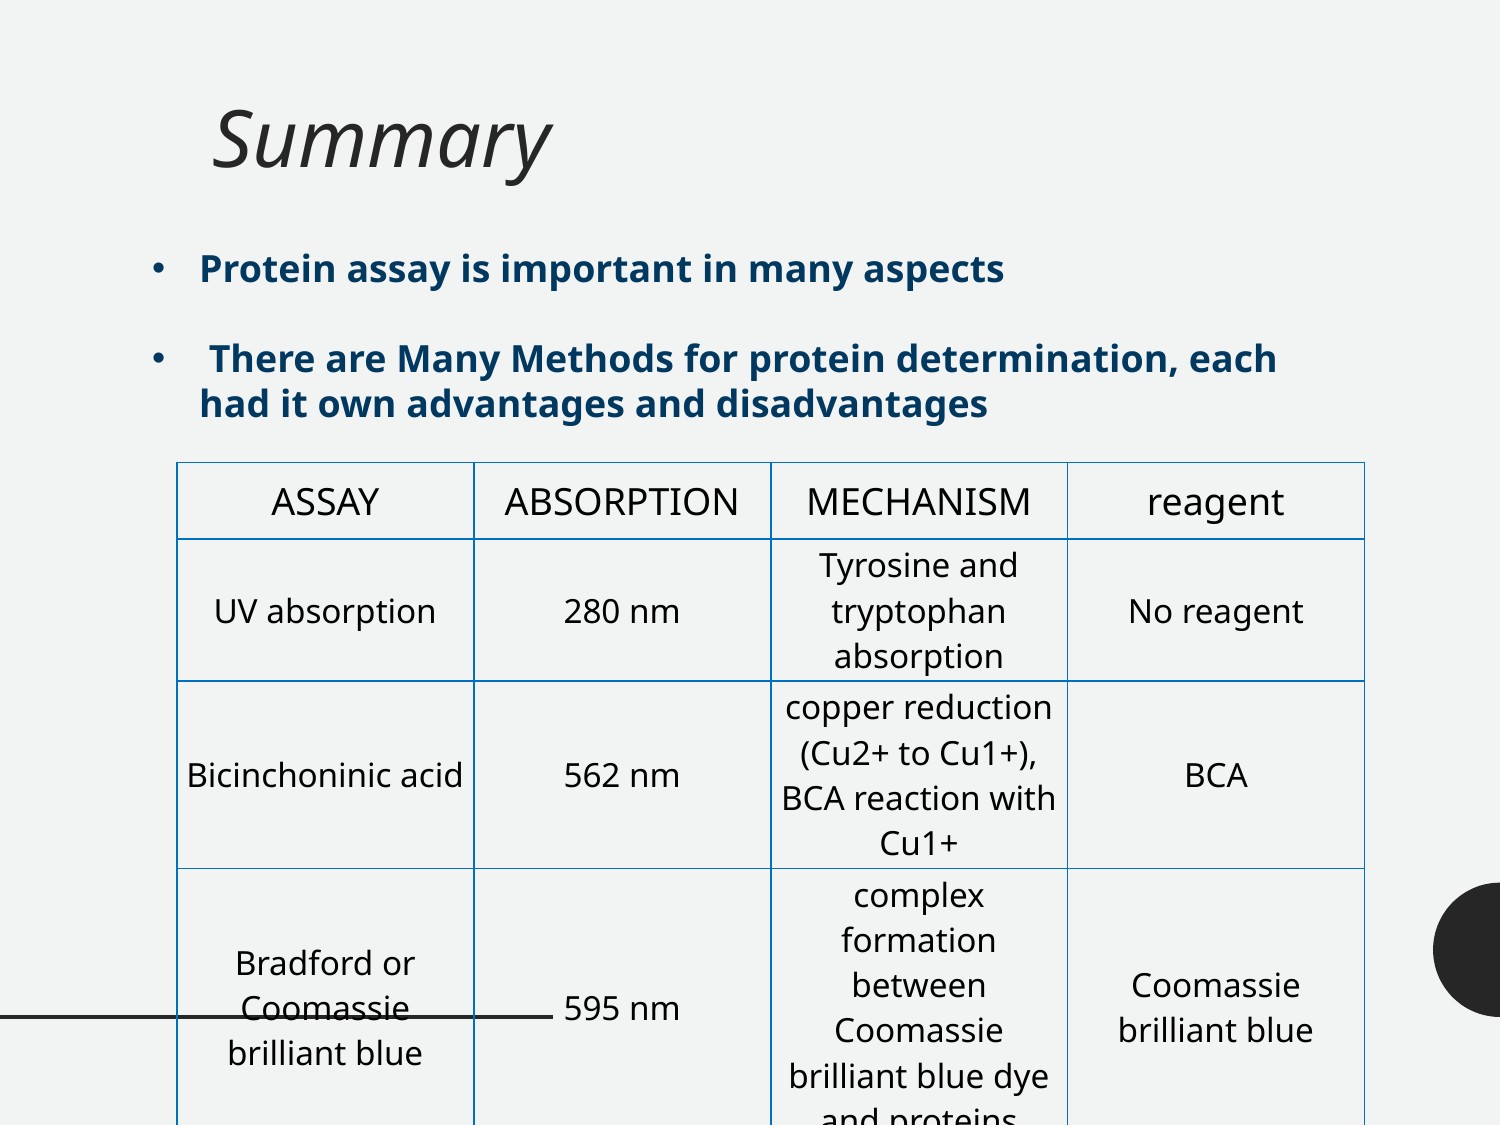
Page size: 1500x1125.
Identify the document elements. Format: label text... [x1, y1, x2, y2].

table_cell Bradford or Coomassie brilliant blue [178, 869, 473, 1125]
table_cell Coomassie brilliant blue [1068, 869, 1364, 1125]
table_cell 562 nm [475, 682, 770, 868]
table_cell 595 nm [475, 869, 770, 1125]
text_box Protein assay is important in many aspects There are Many Methods for protein determination, each had it own advantages and disadvantages [137, 237, 1325, 478]
table_cell Bicinchoninic acid [178, 682, 473, 868]
table_cell Tyrosine and tryptophan absorption [772, 540, 1067, 680]
table_cell No reagent [1068, 540, 1364, 680]
table_header MECHANISM [772, 478, 1067, 538]
table_header ASSAY [178, 478, 473, 538]
table_cell complex formation between Coomassie brilliant blue dye and proteins [772, 869, 1067, 1125]
table_cell 280 nm [475, 540, 770, 680]
table_header ABSORPTION [475, 478, 770, 538]
table_cell BCA [1068, 682, 1364, 868]
title Summary [93, 91, 566, 905]
table_cell UV absorption [178, 540, 473, 680]
table_cell copper reduction (Cu2+ to Cu1+), BCA reaction with Cu1+ [772, 682, 1067, 868]
table_header reagent [1068, 463, 1364, 538]
